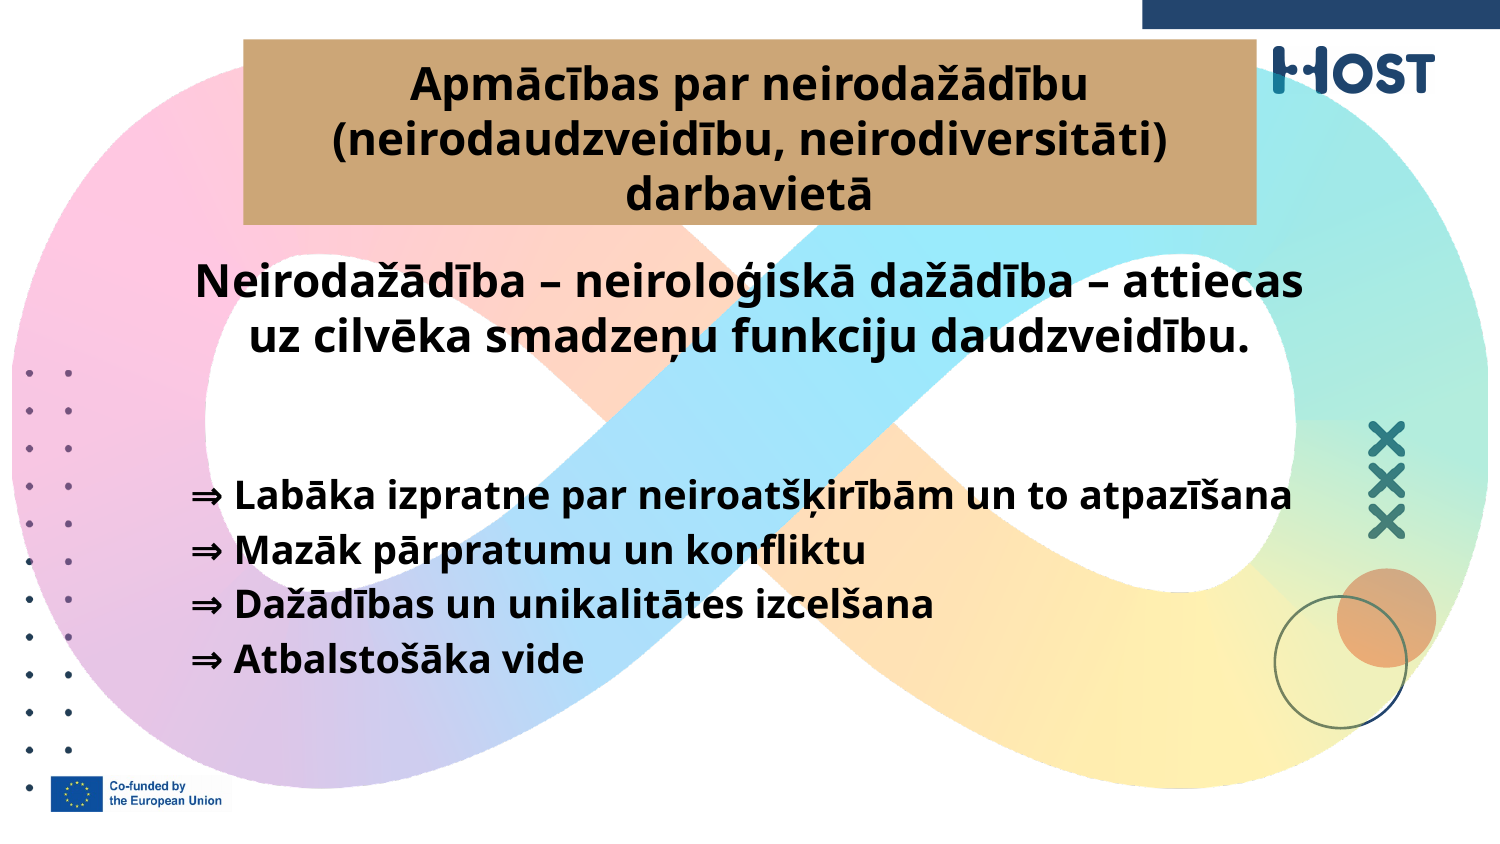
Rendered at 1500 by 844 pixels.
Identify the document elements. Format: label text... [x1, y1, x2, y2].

text_box Apmācības par neirodažādību (neirodaudzveidību, neirodiversitāti) darbavietā [243, 39, 1257, 51]
picture [0, 46, 1488, 812]
